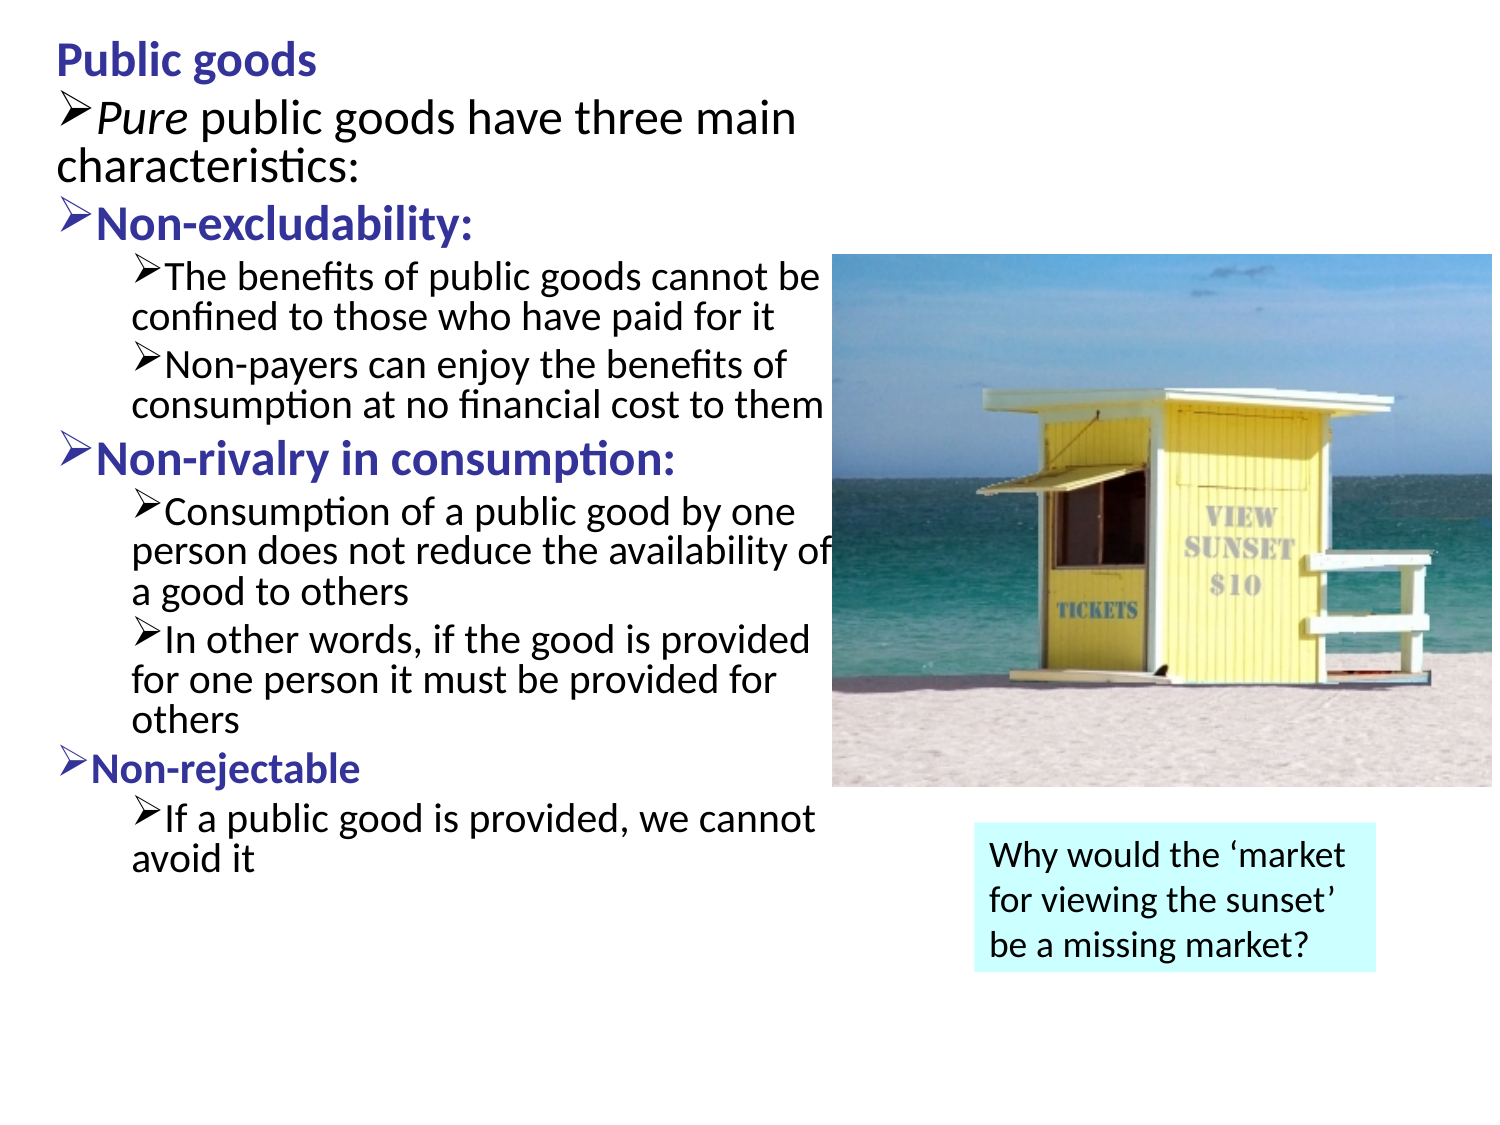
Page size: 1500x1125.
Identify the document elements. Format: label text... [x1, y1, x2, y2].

picture [832, 254, 1492, 787]
text_box Why would the ‘market for viewing the sunset’ be a missing market? [974, 822, 1376, 973]
subtitle Public goods Pure public goods have three main characteristics: Non-excludability: The benefits of public goods cannot be confined to those who have paid for it Non-payers can enjoy the benefits of consumption at no financial cost to them Non-rivalry in consumption: Consumption of a public good by one person does not reduce the availability of a good to others In other words, if the good is provided for one person it must be provided for others Non-rejectable If a public good is provided, we cannot avoid it [41, 31, 857, 1071]
